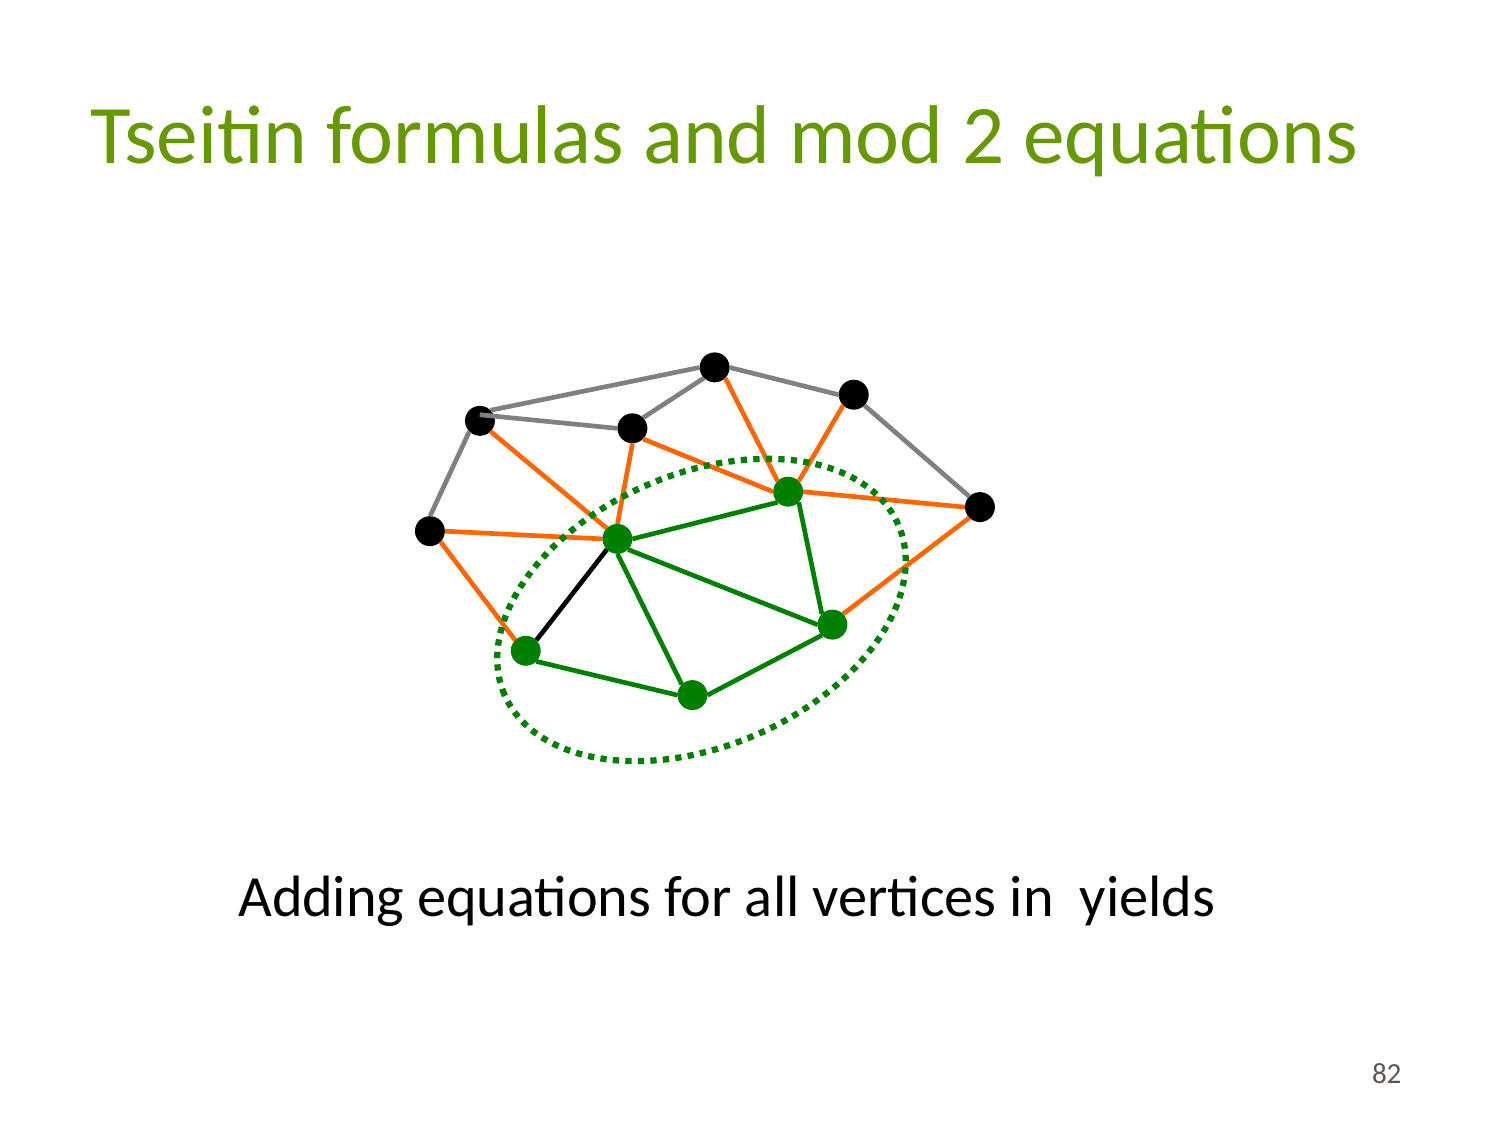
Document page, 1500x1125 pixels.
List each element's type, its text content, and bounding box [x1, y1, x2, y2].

text_box [497, 459, 895, 762]
title Tseitin formulas and mod 2 equations [75, 37, 1375, 188]
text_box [617, 443, 633, 524]
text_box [729, 367, 839, 395]
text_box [864, 405, 970, 497]
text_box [798, 502, 822, 615]
text_box [464, 405, 491, 436]
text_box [617, 553, 682, 685]
text_box [414, 516, 445, 547]
text_box [839, 379, 869, 410]
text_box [440, 541, 516, 641]
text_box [536, 661, 678, 696]
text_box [643, 438, 774, 492]
text_box [699, 352, 730, 383]
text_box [803, 491, 965, 508]
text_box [536, 549, 607, 641]
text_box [725, 377, 778, 482]
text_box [479, 414, 618, 429]
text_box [628, 549, 818, 625]
text_box [965, 492, 995, 523]
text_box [707, 635, 822, 696]
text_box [643, 377, 705, 418]
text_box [798, 405, 844, 482]
slide_number 82 [1104, 1021, 1417, 1097]
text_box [843, 517, 970, 614]
text_box [617, 413, 648, 443]
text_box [632, 502, 778, 539]
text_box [490, 367, 700, 411]
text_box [429, 431, 470, 517]
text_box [444, 531, 603, 539]
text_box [490, 431, 607, 529]
